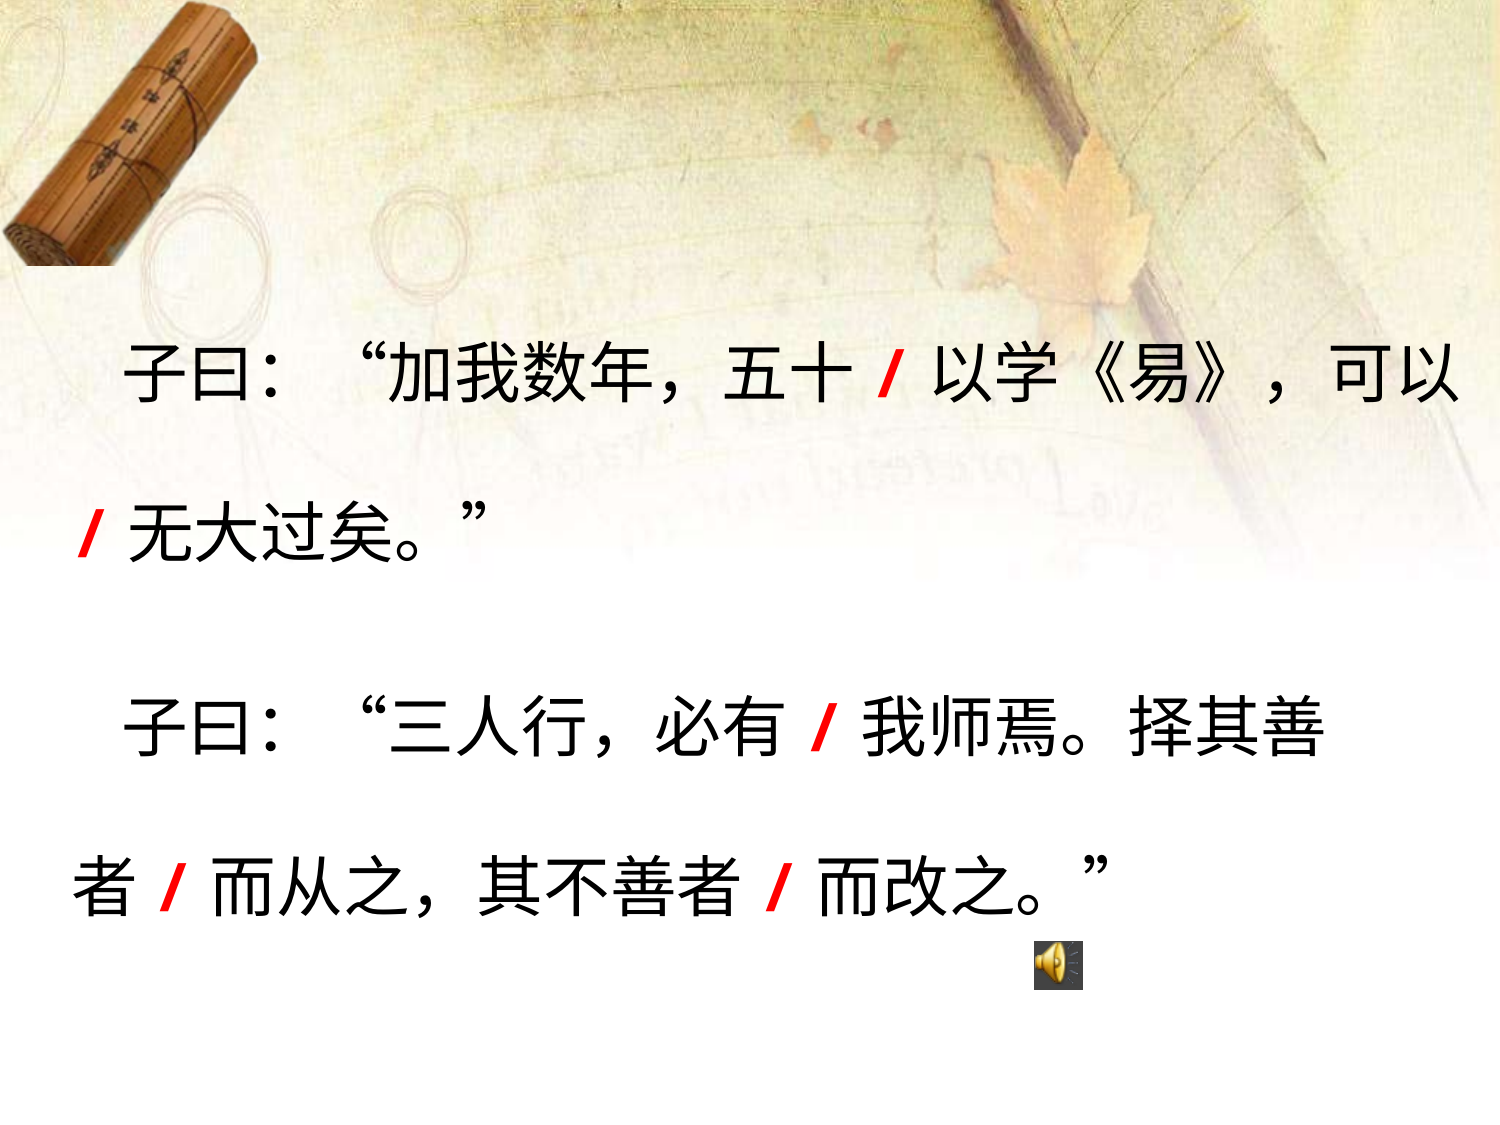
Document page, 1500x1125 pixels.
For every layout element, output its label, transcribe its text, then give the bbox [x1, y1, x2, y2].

picture [1033, 940, 1084, 991]
list 子曰：“加我数年，五十/以学《易》，可以/无大过矣。” 子曰：“三人行，必有/我师焉。择其善者/而从之，其不善者/而改之。” [0, 243, 1489, 1125]
picture [0, 0, 1500, 1125]
